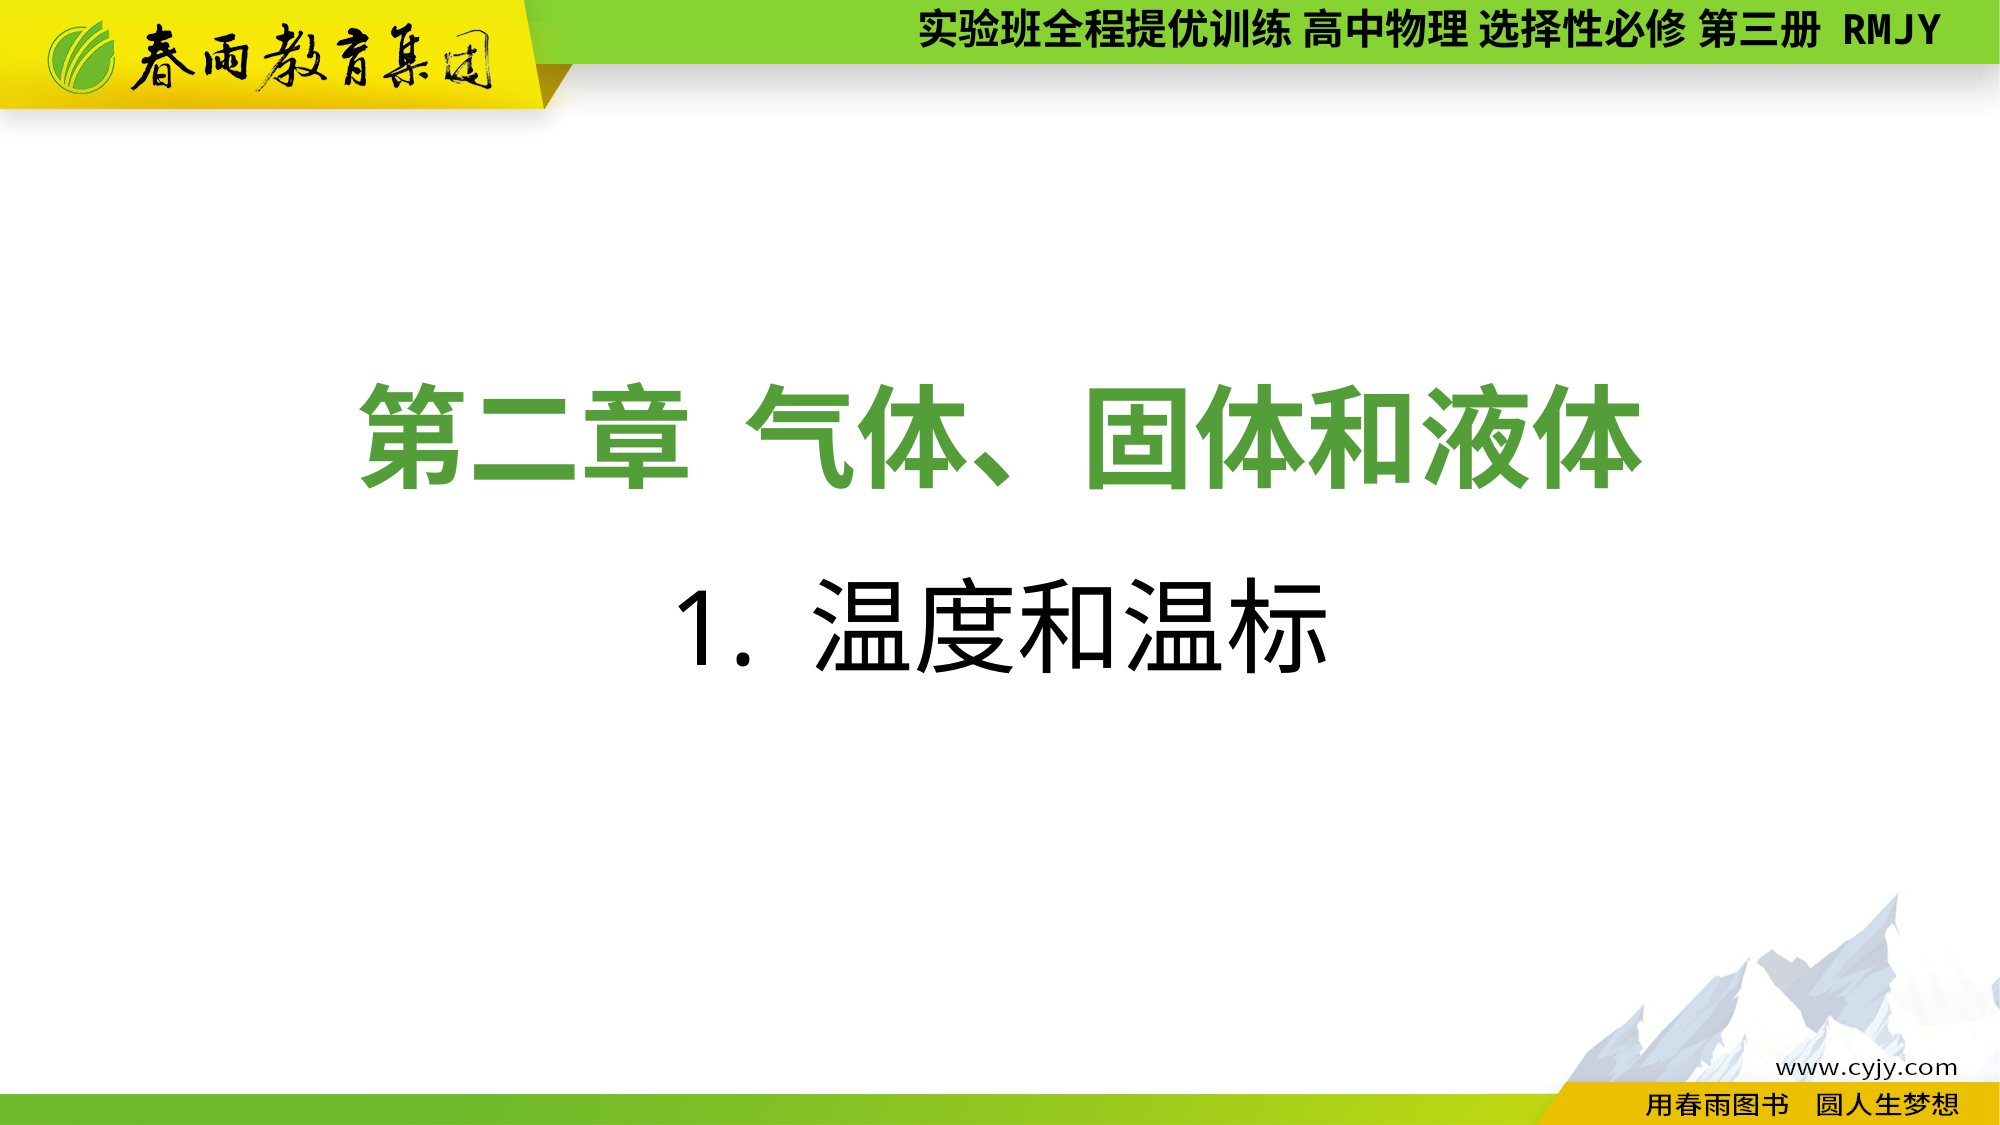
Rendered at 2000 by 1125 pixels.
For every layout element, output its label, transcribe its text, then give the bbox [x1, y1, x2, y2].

text_box 1. 温度和温标 [54, 491, 1946, 694]
text_box 第二章 气体、固体和液体 [54, 291, 1946, 491]
picture [0, 0, 2000, 1125]
